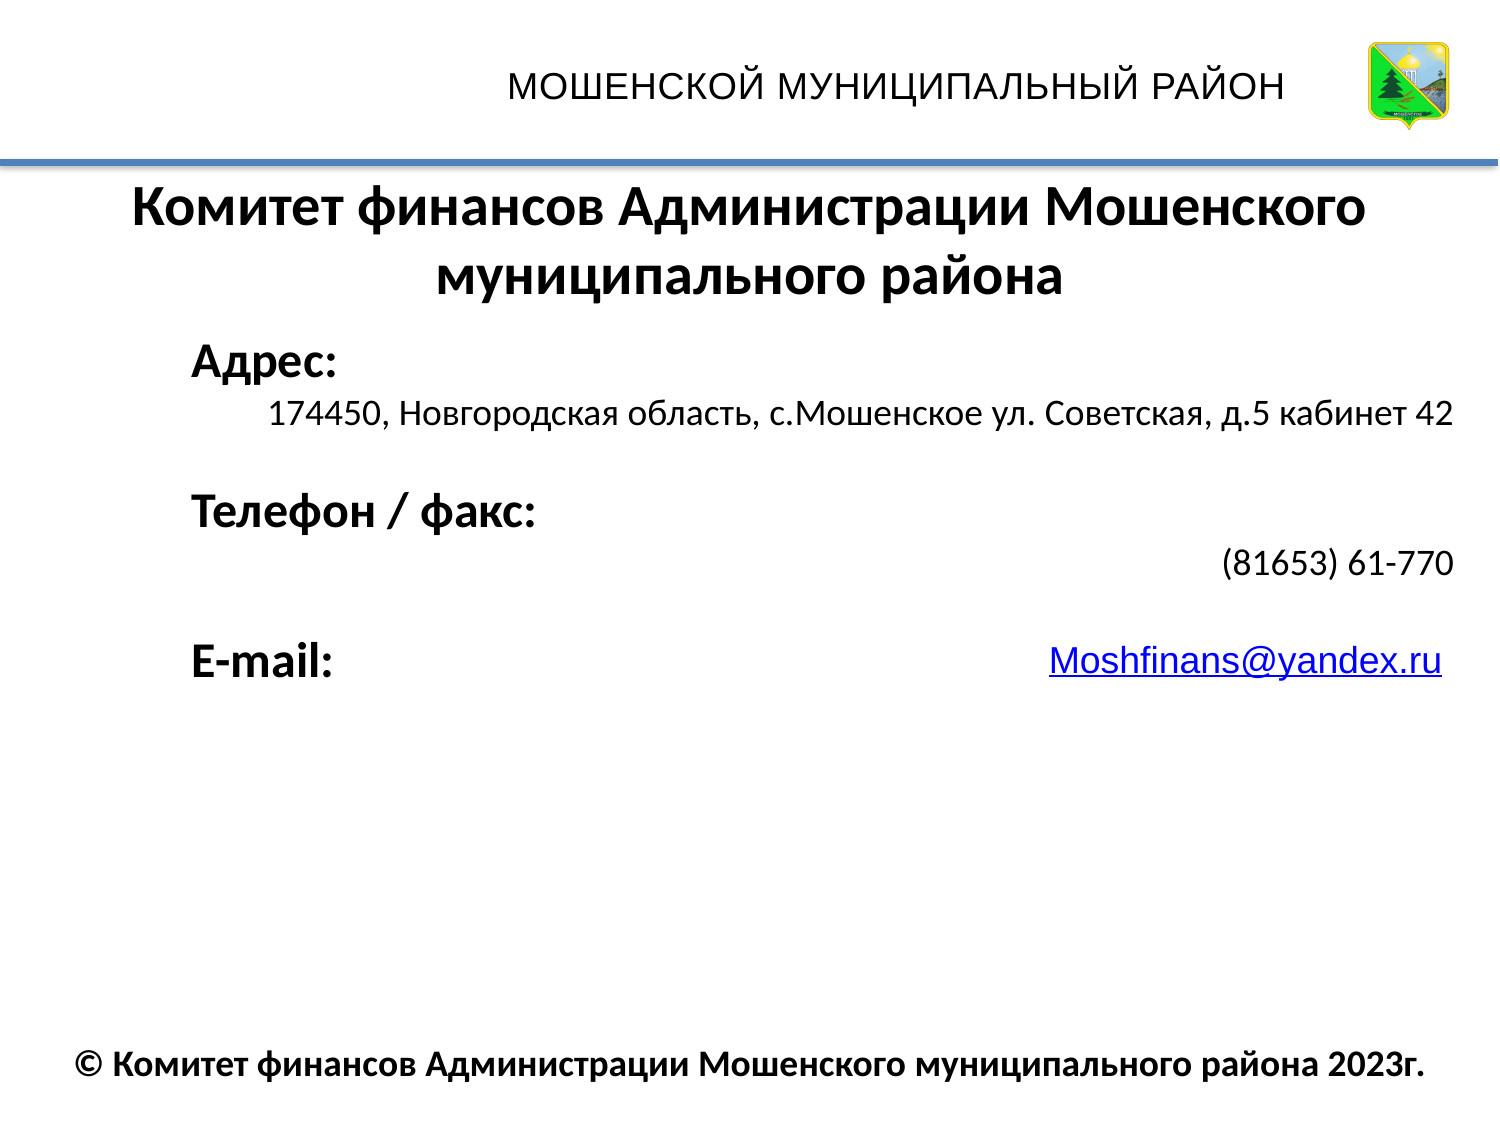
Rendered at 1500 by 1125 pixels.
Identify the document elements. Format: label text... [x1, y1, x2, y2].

text_box Комитет финансов Администрации Мошенского муниципального района [0, 154, 1500, 161]
text_box Комитет финансов Администрации Мошенского муниципального района [0, 170, 1500, 315]
picture [1366, 39, 1451, 132]
text_box © Комитет финансов Администрации Мошенского муниципального района 2023г. [29, 1034, 1471, 1088]
text_box Адрес: 174450, Новгородская область, с.Мошенское ул. Советская, д.5 кабинет 42 Телефон / факс: (81653) 61-770 E-mail: [177, 320, 1469, 815]
text_box Moshfinans@yandex.ru [1034, 628, 1458, 689]
text_box МОШЕНСКОЙ МУНИЦИПАЛЬНЫЙ РАЙОН [492, 55, 1361, 115]
